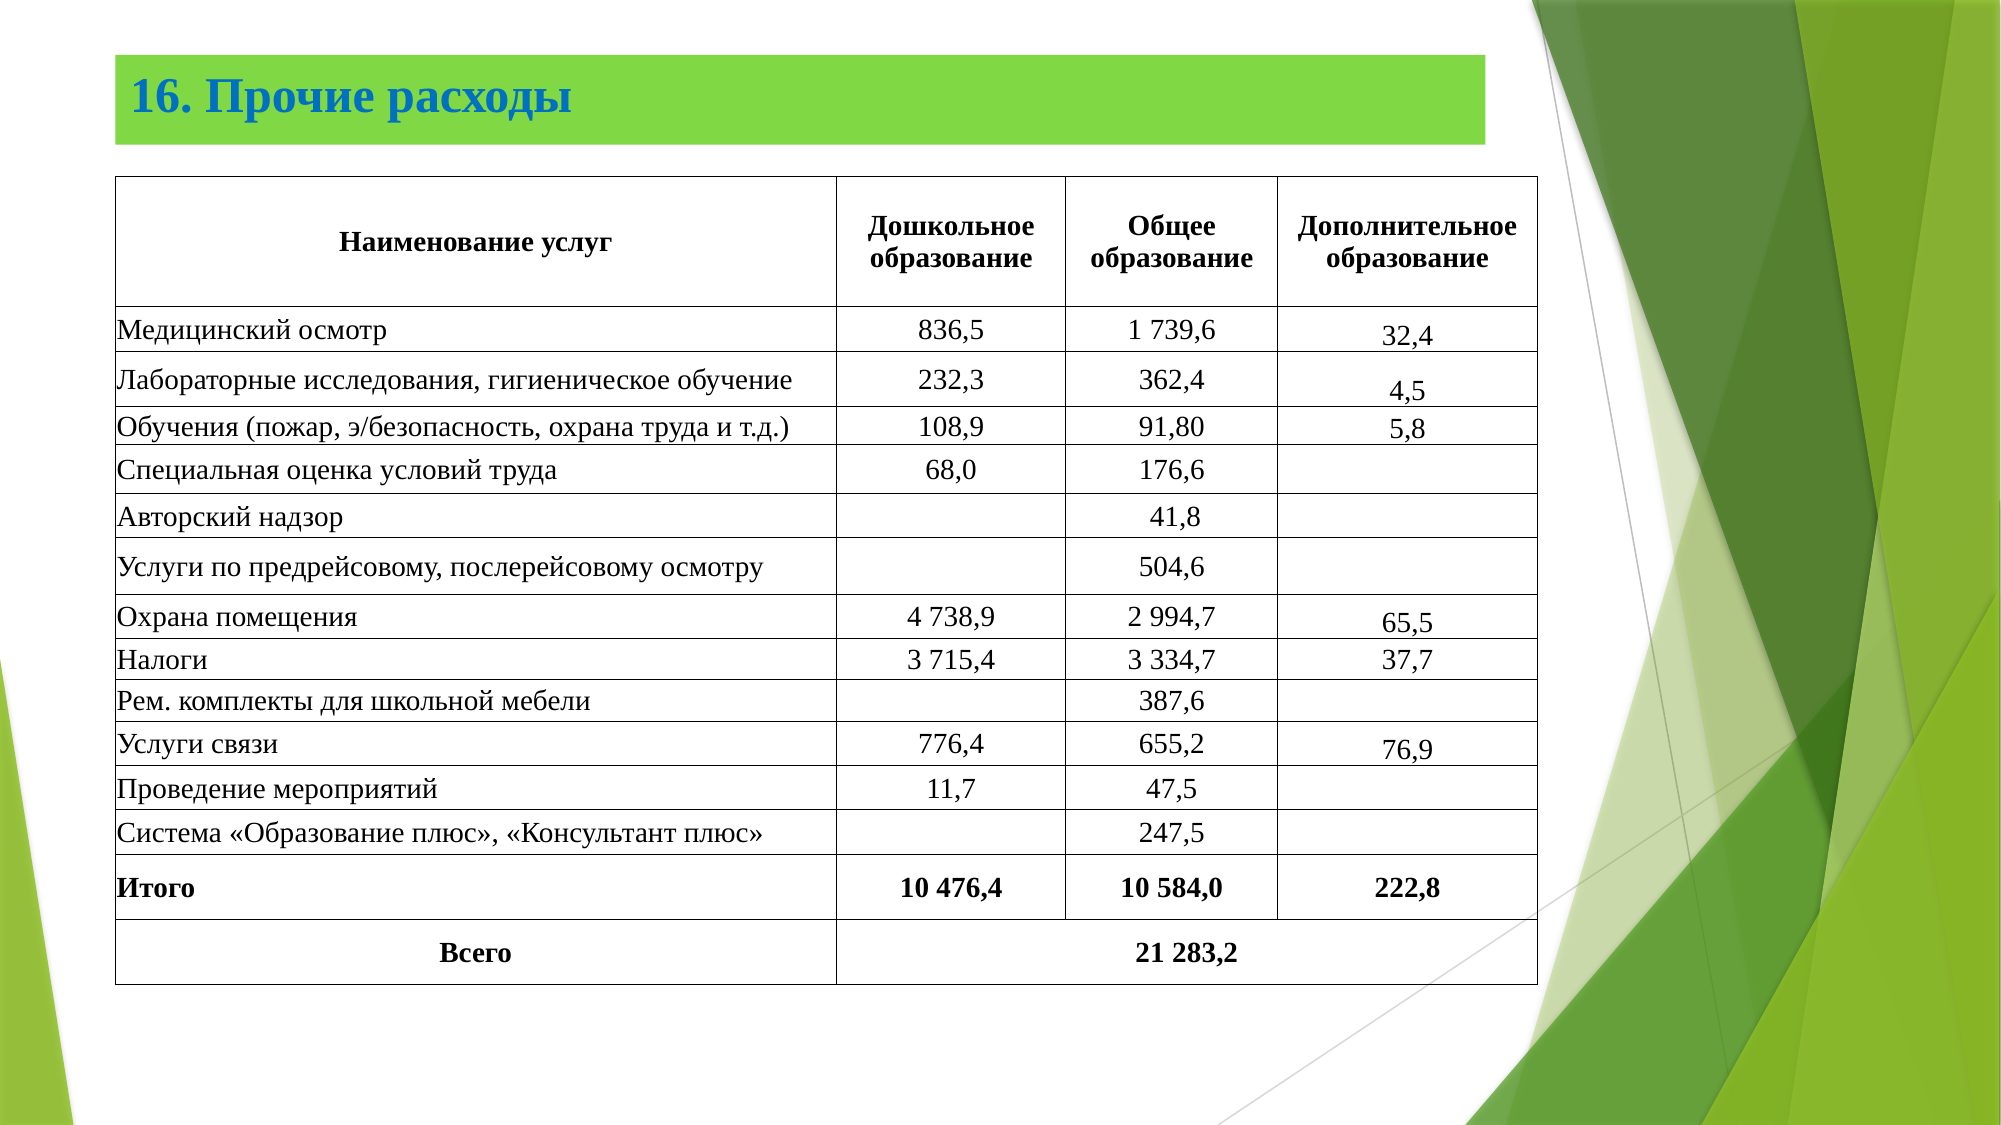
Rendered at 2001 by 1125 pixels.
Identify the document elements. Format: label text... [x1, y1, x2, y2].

table_cell [837, 680, 1065, 721]
table_cell 10 584,0 [1066, 855, 1277, 919]
table_cell 222,8 [1278, 855, 1537, 919]
table_cell 47,5 [1066, 766, 1277, 809]
table_cell 1 739,6 [1066, 307, 1277, 351]
table_cell 836,5 [837, 307, 1065, 351]
table_cell 176,6 [1066, 445, 1277, 493]
text_box 16. Прочие расходы [115, 54, 1486, 145]
table_cell Система «Образование плюс», «Консультант плюс» [116, 810, 836, 854]
table_cell [1278, 680, 1537, 721]
table_cell 10 476,4 [837, 855, 1065, 919]
table_cell Всего [116, 920, 836, 984]
table_cell 362,4 [1066, 352, 1277, 406]
table_cell [837, 538, 1065, 594]
table_cell 68,0 [837, 445, 1065, 493]
table_header Наименование услуг [116, 177, 836, 306]
table_cell Охрана помещения [116, 595, 836, 638]
table_cell Лабораторные исследования, гигиеническое обучение [116, 352, 836, 406]
table_cell 37,7 [1278, 639, 1537, 679]
table_cell [1278, 766, 1537, 809]
table_header Дополнительное образование [1278, 177, 1537, 306]
table_cell 4,5 [1278, 352, 1537, 406]
table_cell 108,9 [837, 407, 1065, 444]
table_cell [837, 810, 1065, 854]
table_cell 387,6 [1066, 680, 1277, 721]
table_cell [1278, 538, 1537, 594]
table_cell Медицинский осмотр [116, 307, 836, 351]
table_cell [1278, 494, 1537, 537]
table_cell [1278, 810, 1537, 854]
table_cell Проведение мероприятий [116, 766, 836, 809]
table_cell 776,4 [837, 722, 1065, 765]
table_cell 4 738,9 [837, 595, 1065, 638]
table_cell 32,4 [1278, 307, 1537, 351]
table_cell 91,80 [1066, 407, 1277, 444]
table_cell 11,7 [837, 766, 1065, 809]
table_cell 232,3 [837, 352, 1065, 406]
table_cell 2 994,7 [1066, 595, 1277, 638]
table_cell Услуги связи [116, 722, 836, 765]
table_cell Рем. комплекты для школьной мебели [116, 680, 836, 721]
table_cell 21 283,2 [837, 920, 1537, 984]
table_cell 247,5 [1066, 810, 1277, 854]
table_cell Итого [116, 855, 836, 919]
table_cell Специальная оценка условий труда [116, 445, 836, 493]
table_cell 504,6 [1066, 538, 1277, 594]
table_cell 65,5 [1278, 595, 1537, 638]
table_cell 655,2 [1066, 722, 1277, 765]
table_cell 3 334,7 [1066, 639, 1277, 679]
table_cell [837, 494, 1065, 537]
table_cell Авторский надзор [116, 494, 836, 537]
table_cell Налоги [116, 639, 836, 679]
table_cell Обучения (пожар, э/безопасность, охрана труда и т.д.) [116, 407, 836, 444]
table_cell 3 715,4 [837, 639, 1065, 679]
table_cell 76,9 [1278, 722, 1537, 765]
table_cell 41,8 [1066, 494, 1277, 537]
table_cell [1278, 445, 1537, 493]
table_cell 5,8 [1278, 407, 1537, 444]
table_header Дошкольное образование [837, 177, 1065, 306]
table_header Общее образование [1066, 177, 1277, 306]
table_cell Услуги по предрейсовому, послерейсовому осмотру [116, 538, 836, 594]
